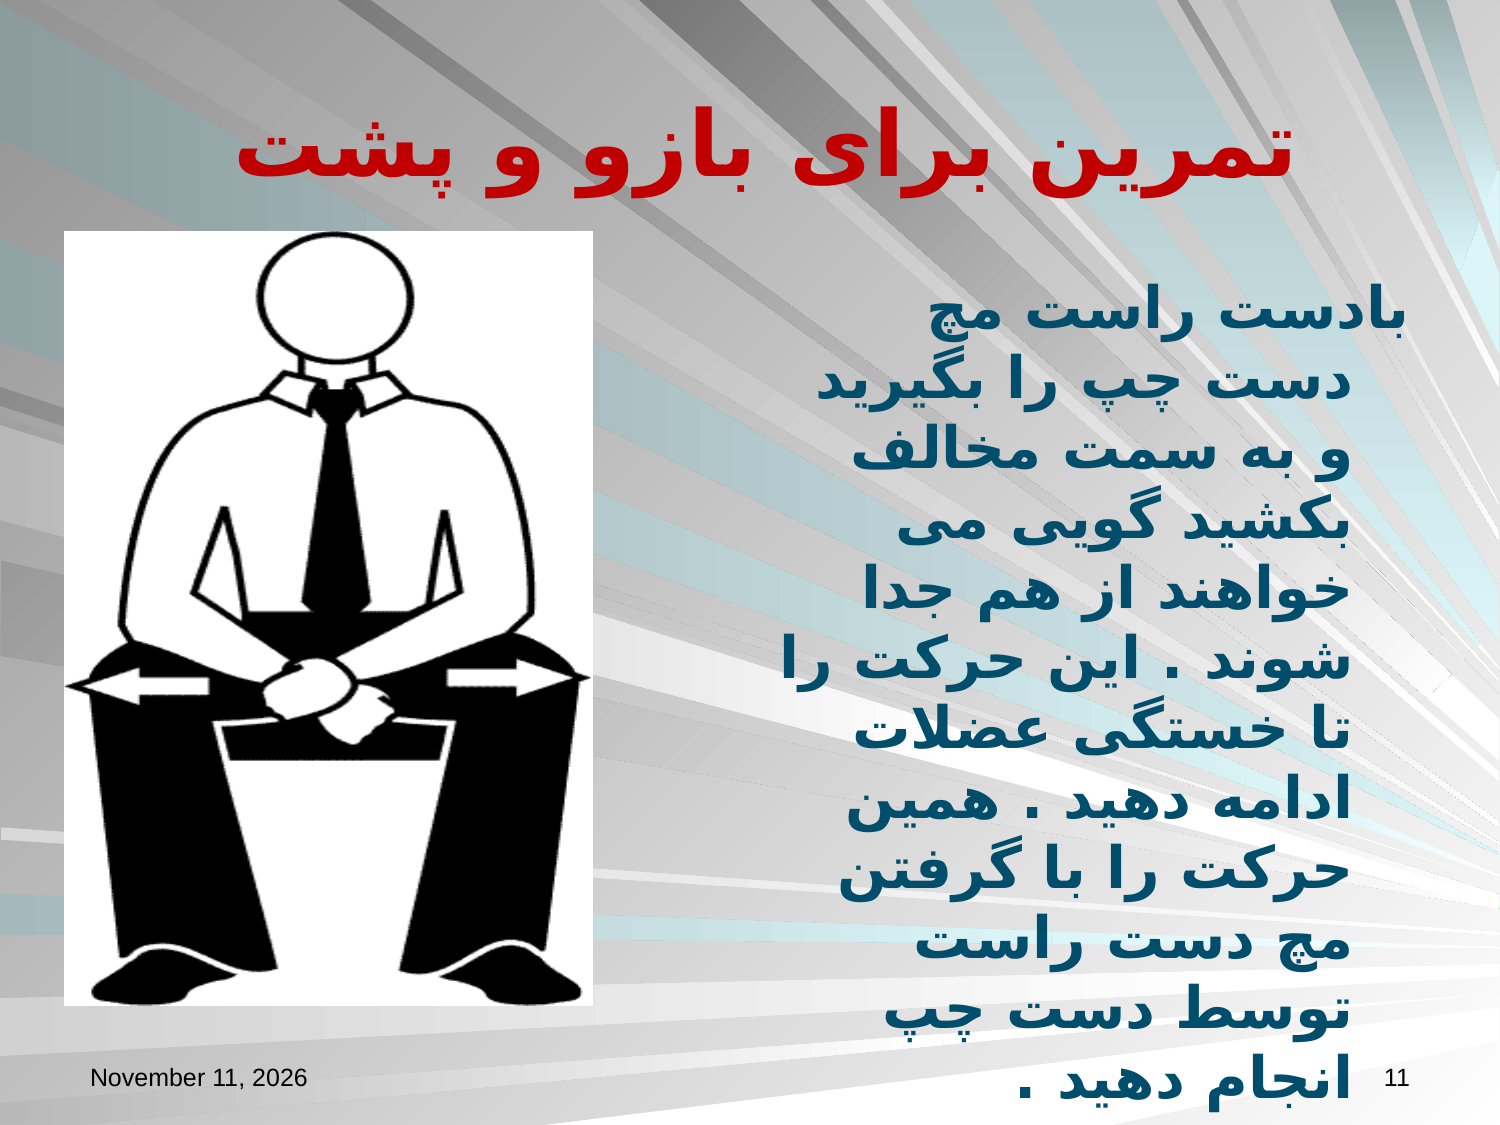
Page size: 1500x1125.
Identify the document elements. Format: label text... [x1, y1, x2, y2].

title تمرین برای بازو و پشت [74, 45, 1426, 234]
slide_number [74, 1023, 426, 1100]
list بادست راست مچ دست چپ را بگیرید و به سمت مخالف بکشید گویی می خواهند از هم جدا شوند . این حرکت را تا خستگی عضلات ادامه دهید . همین حرکت را با گرفتن مچ دست راست توسط دست چپ انجام دهید . [762, 262, 1426, 1006]
slide_number 11 [1074, 1023, 1426, 1100]
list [64, 231, 593, 1006]
